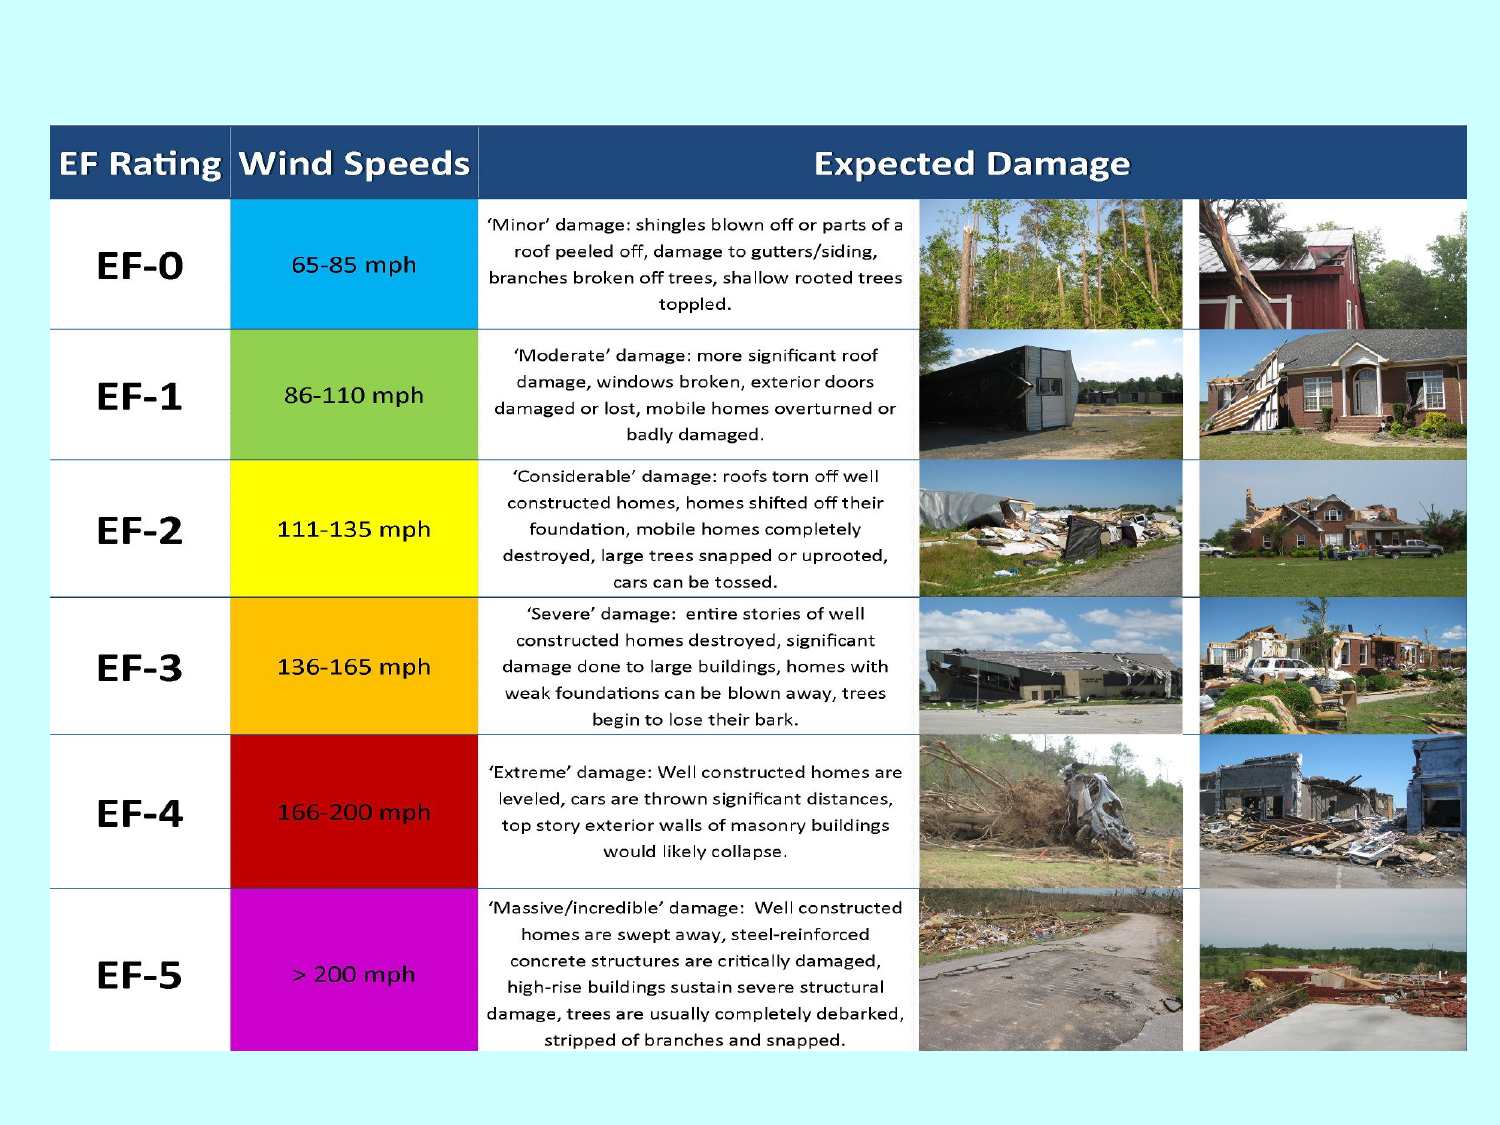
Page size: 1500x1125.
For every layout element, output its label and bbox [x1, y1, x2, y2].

list [49, 124, 1467, 1051]
